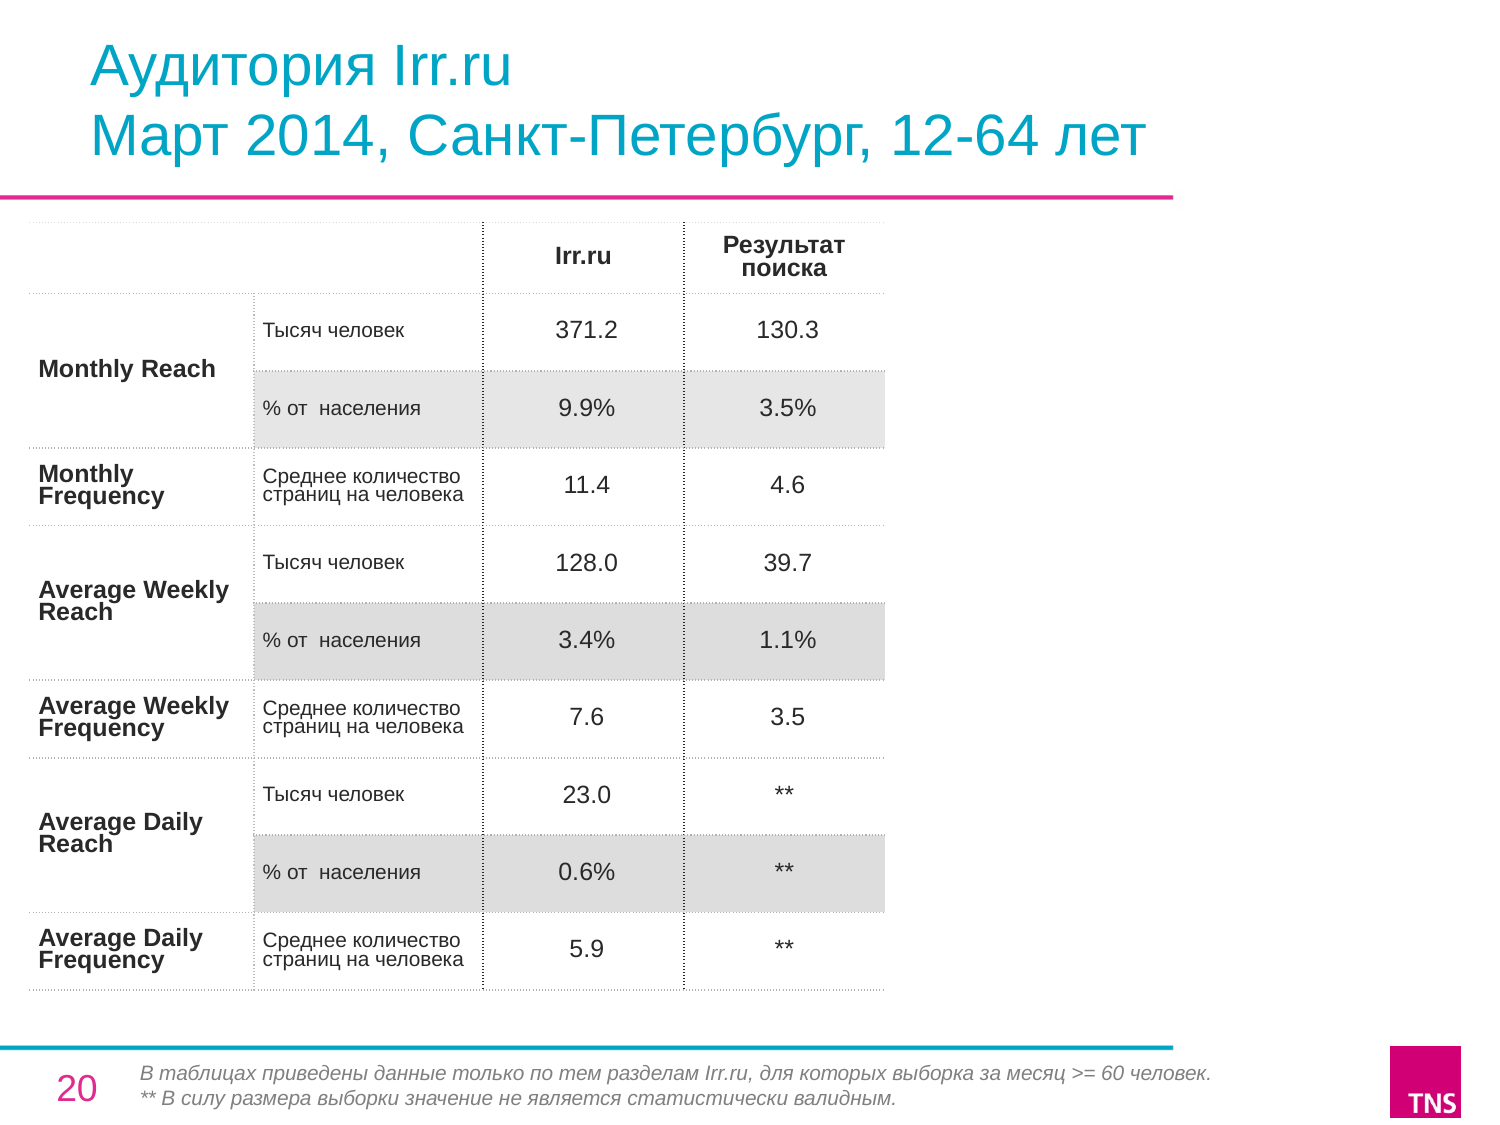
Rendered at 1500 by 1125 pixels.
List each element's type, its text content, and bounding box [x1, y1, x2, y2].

table_header Irr.ru [483, 223, 684, 294]
table_cell 0.6% [483, 835, 684, 912]
picture [0, 0, 1500, 1125]
table_cell Average Weekly Frequency [29, 680, 254, 758]
table_cell 9.9% [483, 371, 684, 448]
table_cell Тысяч человек [254, 758, 483, 835]
table_cell 39.7 [684, 526, 885, 603]
table_cell ** [684, 758, 885, 835]
table_cell ** [684, 912, 885, 990]
table_cell 1.1% [684, 603, 885, 680]
text_box В таблицах приведены данные только по тем разделам Irr.ru, для которых выборка за месяц >= 60 человек. ** В силу размера выборки значение не является статистически валидным. [124, 1052, 1463, 1117]
table_cell 130.3 [684, 294, 885, 371]
table_cell Среднее количество страниц на человека [254, 680, 483, 758]
table_cell % от населения [254, 603, 483, 680]
table_cell Average Daily Frequency [29, 912, 254, 990]
table_cell Среднее количество страниц на человека [254, 912, 483, 990]
table_cell 11.4 [483, 448, 684, 526]
table_cell Среднее количество страниц на человека [254, 448, 483, 526]
table_cell Average Weekly Reach [29, 526, 254, 680]
table_cell 371.2 [483, 294, 684, 371]
table_cell 7.6 [483, 680, 684, 758]
title Аудитория Irr.ru Март 2014, Санкт-Петербург, 12-64 лет [74, 8, 1476, 187]
table_cell Average Daily Reach [29, 758, 254, 912]
table_cell % от населения [254, 835, 483, 912]
table_cell Monthly Reach [29, 294, 254, 448]
table_cell 3.5 [684, 680, 885, 758]
table_cell 3.4% [483, 603, 684, 680]
table_cell 128.0 [483, 526, 684, 603]
table_cell Тысяч человек [254, 294, 483, 371]
table_cell 3.5% [684, 371, 885, 448]
table_cell 23.0 [483, 758, 684, 835]
table_cell 5.9 [483, 912, 684, 990]
table_cell ** [684, 835, 885, 912]
table_cell Monthly Frequency [29, 448, 254, 526]
table_cell 4.6 [684, 448, 885, 526]
table_cell % от населения [254, 371, 483, 448]
table_header Результат поиска [684, 223, 885, 294]
table_cell Тысяч человек [254, 526, 483, 603]
table_header [29, 223, 483, 294]
slide_number 20 [40, 1055, 392, 1125]
